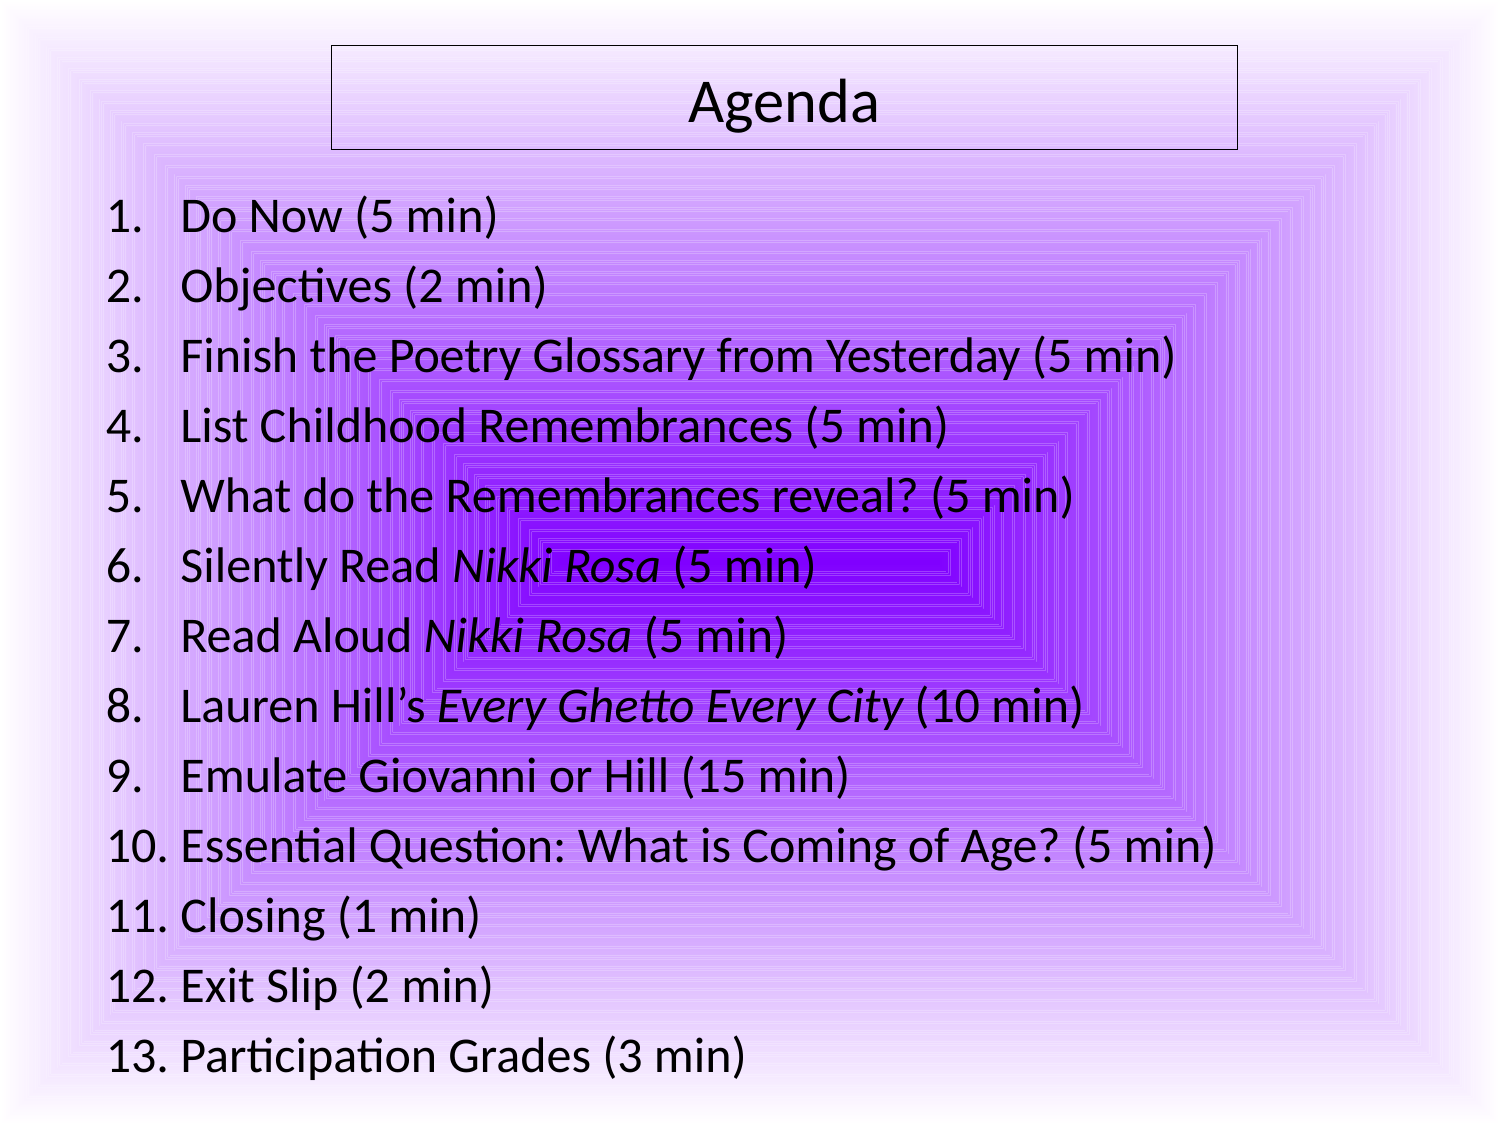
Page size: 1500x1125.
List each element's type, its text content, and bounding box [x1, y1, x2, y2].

text_box Agenda [331, 45, 1238, 150]
list Do Now (5 min) Objectives (2 min) Finish the Poetry Glossary from Yesterday (5 min) List Childhood Remembrances (5 min) What do the Remembrances reveal? (5 min) Silently Read Nikki Rosa (5 min) Read Aloud Nikki Rosa (5 min) Lauren Hill’s Every Ghetto Every City (10 min) Emulate Giovanni or Hill (15 min) Essential Question: What is Coming of Age? (5 min) Closing (1 min) Exit Slip (2 min) Participation Grades (3 min) [75, 174, 1500, 1100]
